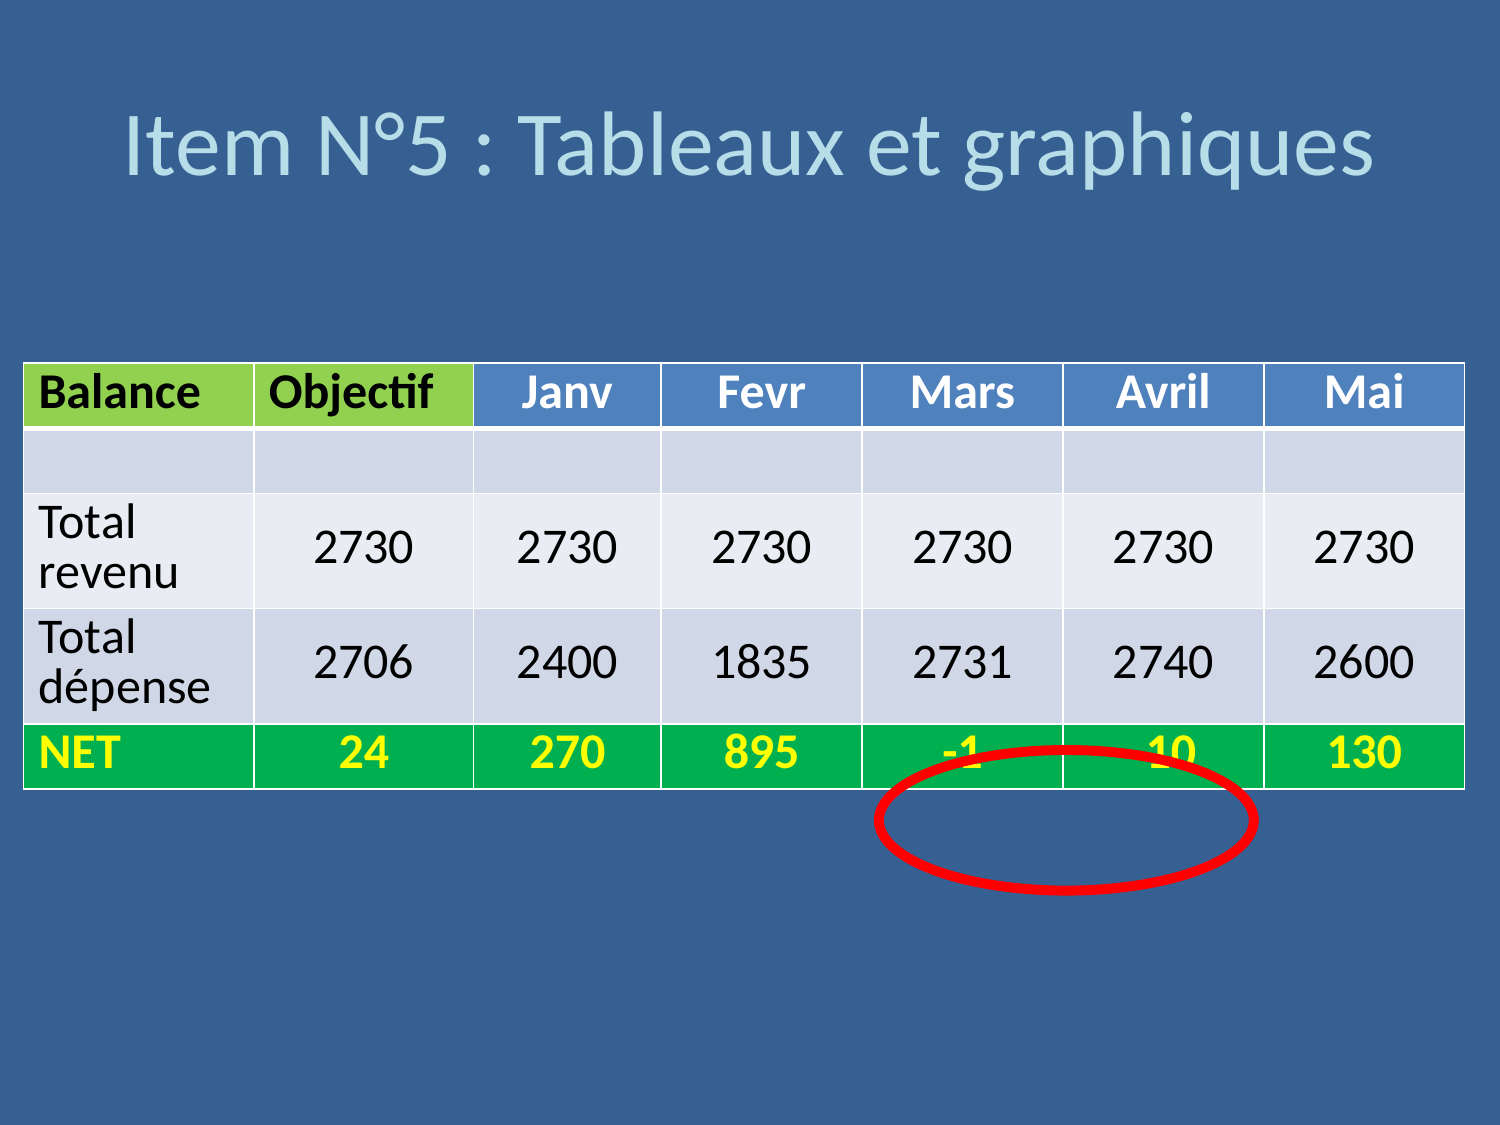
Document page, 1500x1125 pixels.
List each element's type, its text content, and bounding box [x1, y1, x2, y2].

table_cell [662, 431, 861, 493]
text_box [876, 747, 1256, 893]
table_header Janv [474, 364, 660, 426]
table_header Balance [24, 364, 253, 426]
table_cell NET [24, 725, 253, 788]
table_cell -1 [863, 725, 1062, 788]
table_cell Total dépense [24, 609, 253, 723]
table_cell 2400 [474, 609, 660, 723]
table_cell 2730 [1265, 494, 1464, 608]
table_header Mai [1265, 364, 1464, 426]
table_cell 2740 [1064, 609, 1263, 723]
table_cell Total revenu [24, 494, 253, 608]
table_cell 2731 [863, 609, 1062, 723]
table_cell 2730 [255, 494, 473, 608]
title Item N°5 : Tableaux et graphiques [75, 45, 1425, 233]
table_cell 130 [1265, 725, 1464, 788]
table_cell 2730 [662, 494, 861, 608]
table_cell [24, 431, 253, 493]
table_cell [1265, 431, 1464, 493]
table_cell 2730 [474, 494, 660, 608]
table_cell [474, 431, 660, 493]
table_header Fevr [662, 364, 861, 426]
table_header Objectif [255, 364, 473, 426]
table_cell 2706 [255, 609, 473, 723]
table_header Avril [1064, 364, 1263, 426]
table_cell [1064, 431, 1263, 493]
table_cell 24 [255, 725, 473, 788]
table_cell [255, 431, 473, 493]
table_cell [863, 431, 1062, 493]
table_cell 1835 [662, 609, 861, 723]
table_cell 270 [474, 725, 660, 788]
table_cell -10 [1064, 725, 1263, 788]
table_cell 2730 [863, 494, 1062, 608]
table_cell 895 [662, 725, 861, 788]
table_cell 2730 [1064, 494, 1263, 608]
table_header Mars [863, 364, 1062, 426]
table_cell 2600 [1265, 609, 1464, 723]
